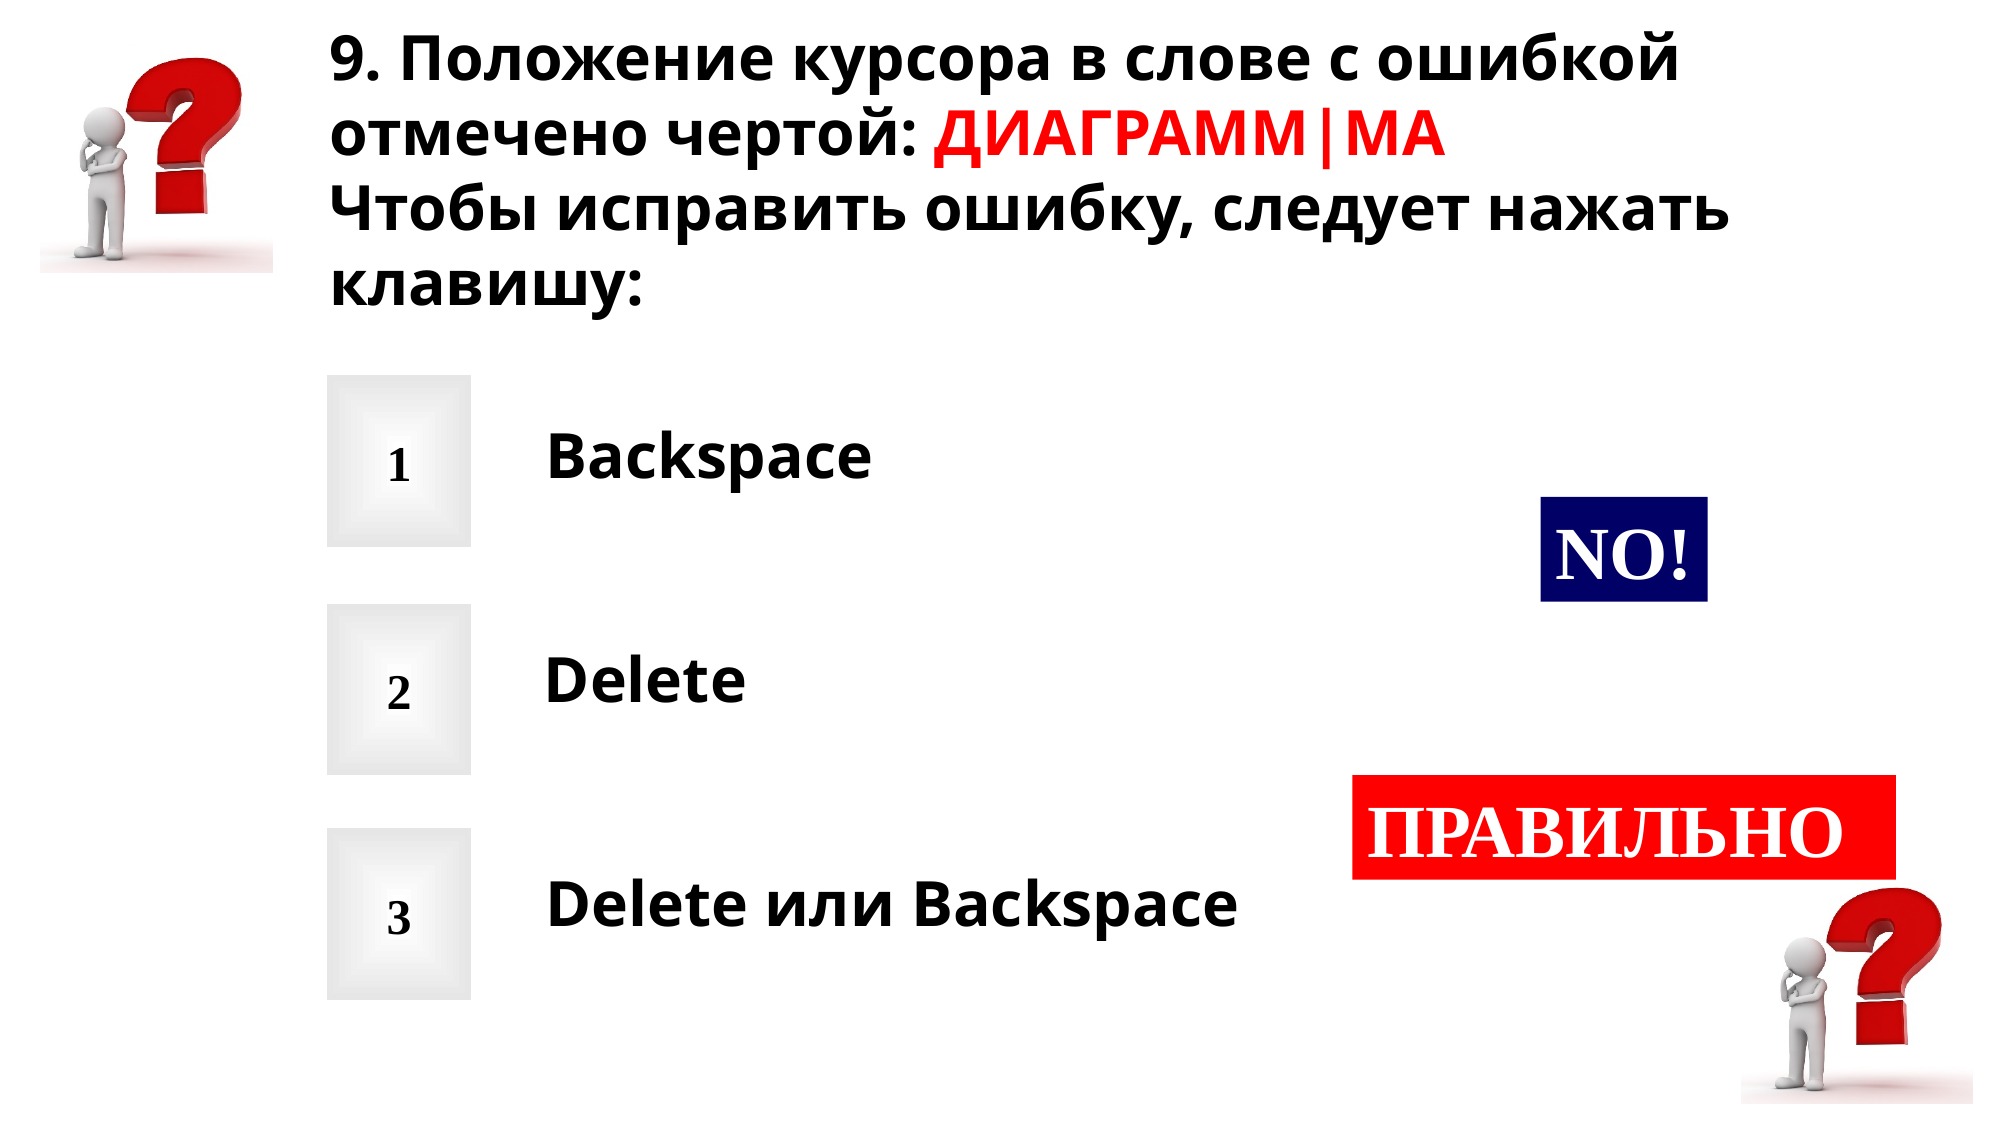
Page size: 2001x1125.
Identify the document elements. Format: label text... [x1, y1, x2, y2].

text_box 3 [326, 828, 472, 1000]
picture [1741, 871, 1973, 1104]
text_box NO! [1540, 496, 1708, 602]
picture [40, 41, 273, 273]
text_box 2 [326, 604, 472, 776]
text_box Backspace [530, 408, 889, 499]
text_box 9. Положение курсора в слове с ошибкой отмечено чертой: ДИАГРАММ|МА Чтобы исправить ошибку, следует нажать клавишу: [314, 10, 1811, 325]
text_box ПРАВИЛЬНО [1352, 775, 1896, 880]
text_box 1 [326, 375, 472, 547]
text_box Delete или Backspace [530, 856, 1255, 947]
text_box Delete [528, 632, 763, 723]
